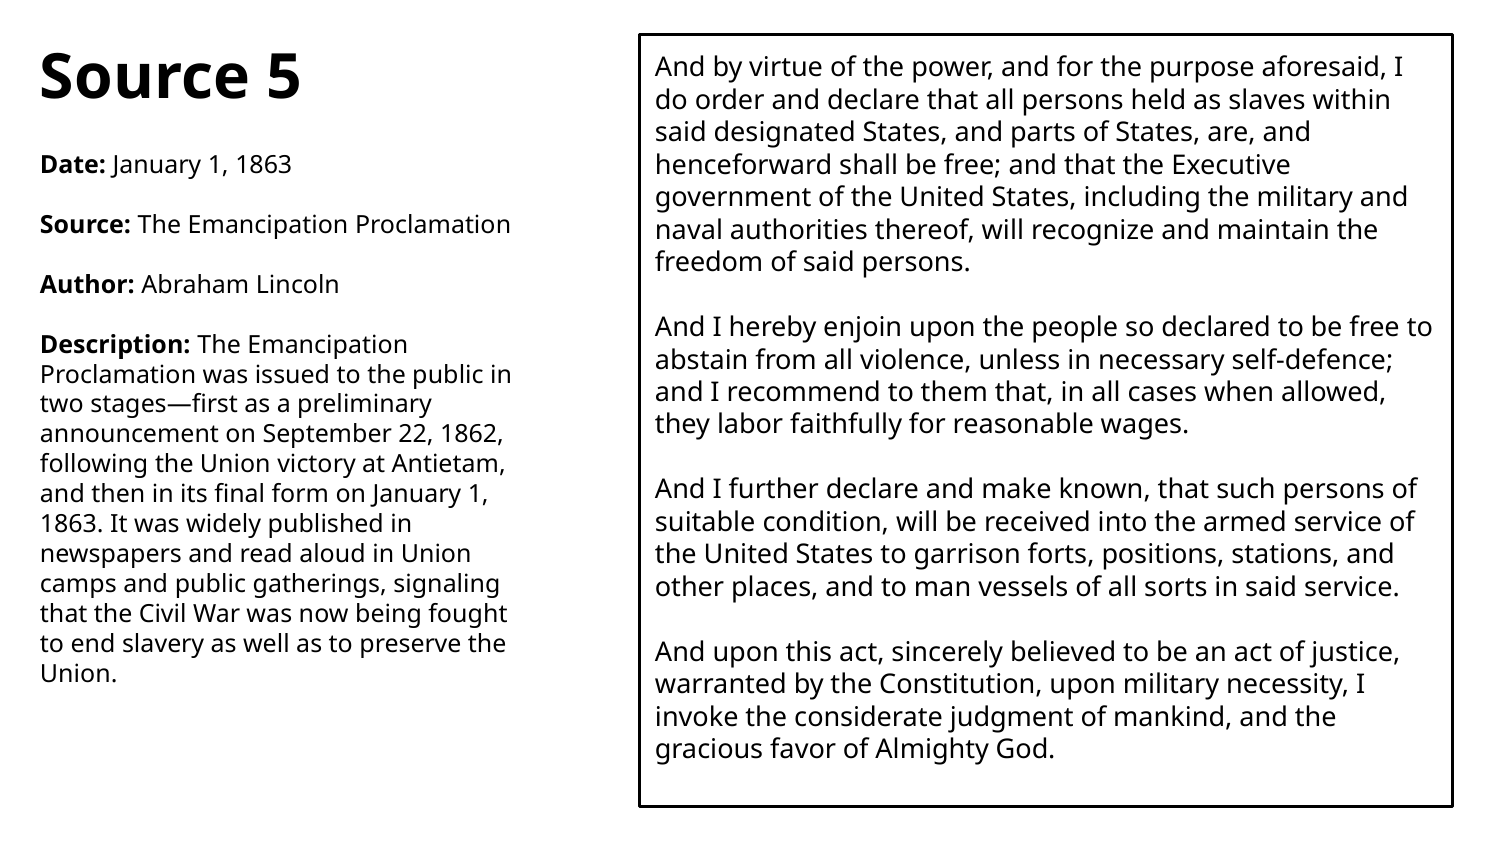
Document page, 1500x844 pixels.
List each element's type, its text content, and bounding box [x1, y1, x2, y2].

text_box And by virtue of the power, and for the purpose aforesaid, I do order and declare that all persons held as slaves within said designated States, and parts of States, are, and henceforward shall be free; and that the Executive government of the United States, including the military and naval authorities thereof, will recognize and maintain the freedom of said persons. And I hereby enjoin upon the people so declared to be free to abstain from all violence, unless in necessary self-defence; and I recommend to them that, in all cases when allowed, they labor faithfully for reasonable wages. And I further declare and make known, that such persons of suitable condition, will be received into the armed service of the United States to garrison forts, positions, stations, and other places, and to man vessels of all sorts in said service. And upon this act, sincerely believed to be an act of justice, warranted by the Constitution, upon military necessity, I invoke the considerate judgment of mankind, and the gracious favor of Almighty God. [639, 34, 1453, 807]
text_box Source 5 Date: January 1, 1863 Source: The Emancipation Proclamation Author: Abraham Lincoln Description: The Emancipation Proclamation was issued to the public in two stages—first as a preliminary announcement on September 22, 1862, following the Union victory at Antietam, and then in its final form on January 1, 1863. It was widely published in newspapers and read aloud in Union camps and public gatherings, signaling that the Civil War was now being fought to end slavery as well as to preserve the Union. [24, 21, 534, 749]
